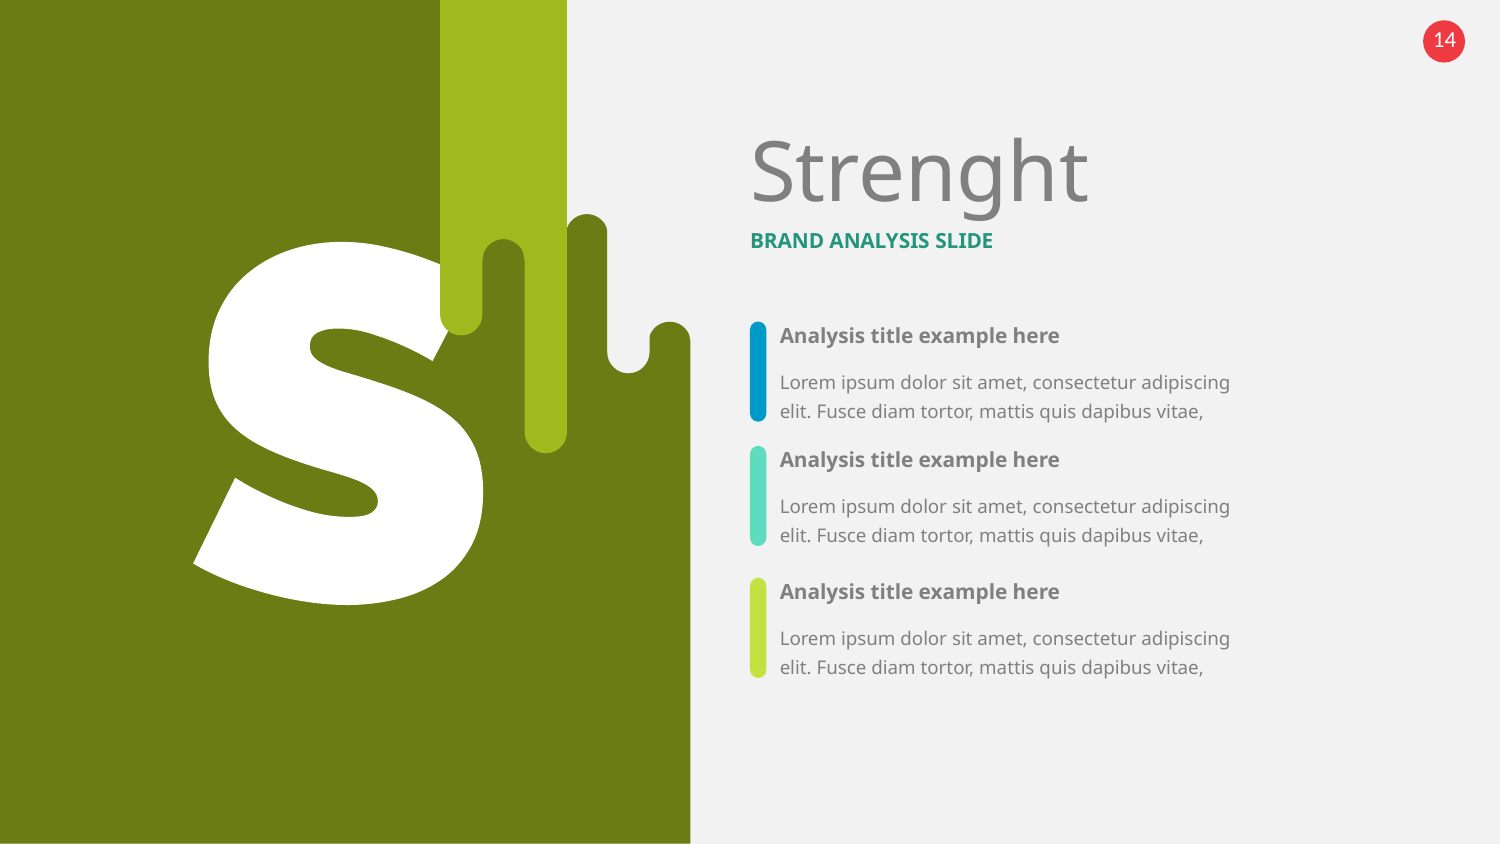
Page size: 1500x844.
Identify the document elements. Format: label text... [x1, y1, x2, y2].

text_box [748, 320, 768, 423]
text_box Analysis title example here [779, 570, 1265, 620]
text_box [0, 0, 692, 844]
text_box Lorem ipsum dolor sit amet, consectetur adipiscing elit. Fusce diam tortor, mattis quis dapibus vitae, [779, 620, 1265, 679]
text_box [193, 241, 484, 606]
list BRAND ANALYSIS SLIDE [750, 223, 1424, 261]
text_box Analysis title example here [779, 438, 1265, 488]
list Strenght [750, 121, 1424, 217]
text_box Analysis title example here [779, 313, 1265, 363]
text_box Lorem ipsum dolor sit amet, consectetur adipiscing elit. Fusce diam tortor, mattis quis dapibus vitae, [779, 363, 1265, 422]
text_box Lorem ipsum dolor sit amet, consectetur adipiscing elit. Fusce diam tortor, mattis quis dapibus vitae, [779, 488, 1265, 547]
text_box [748, 444, 768, 548]
text_box [748, 576, 768, 680]
text_box [439, 0, 569, 455]
